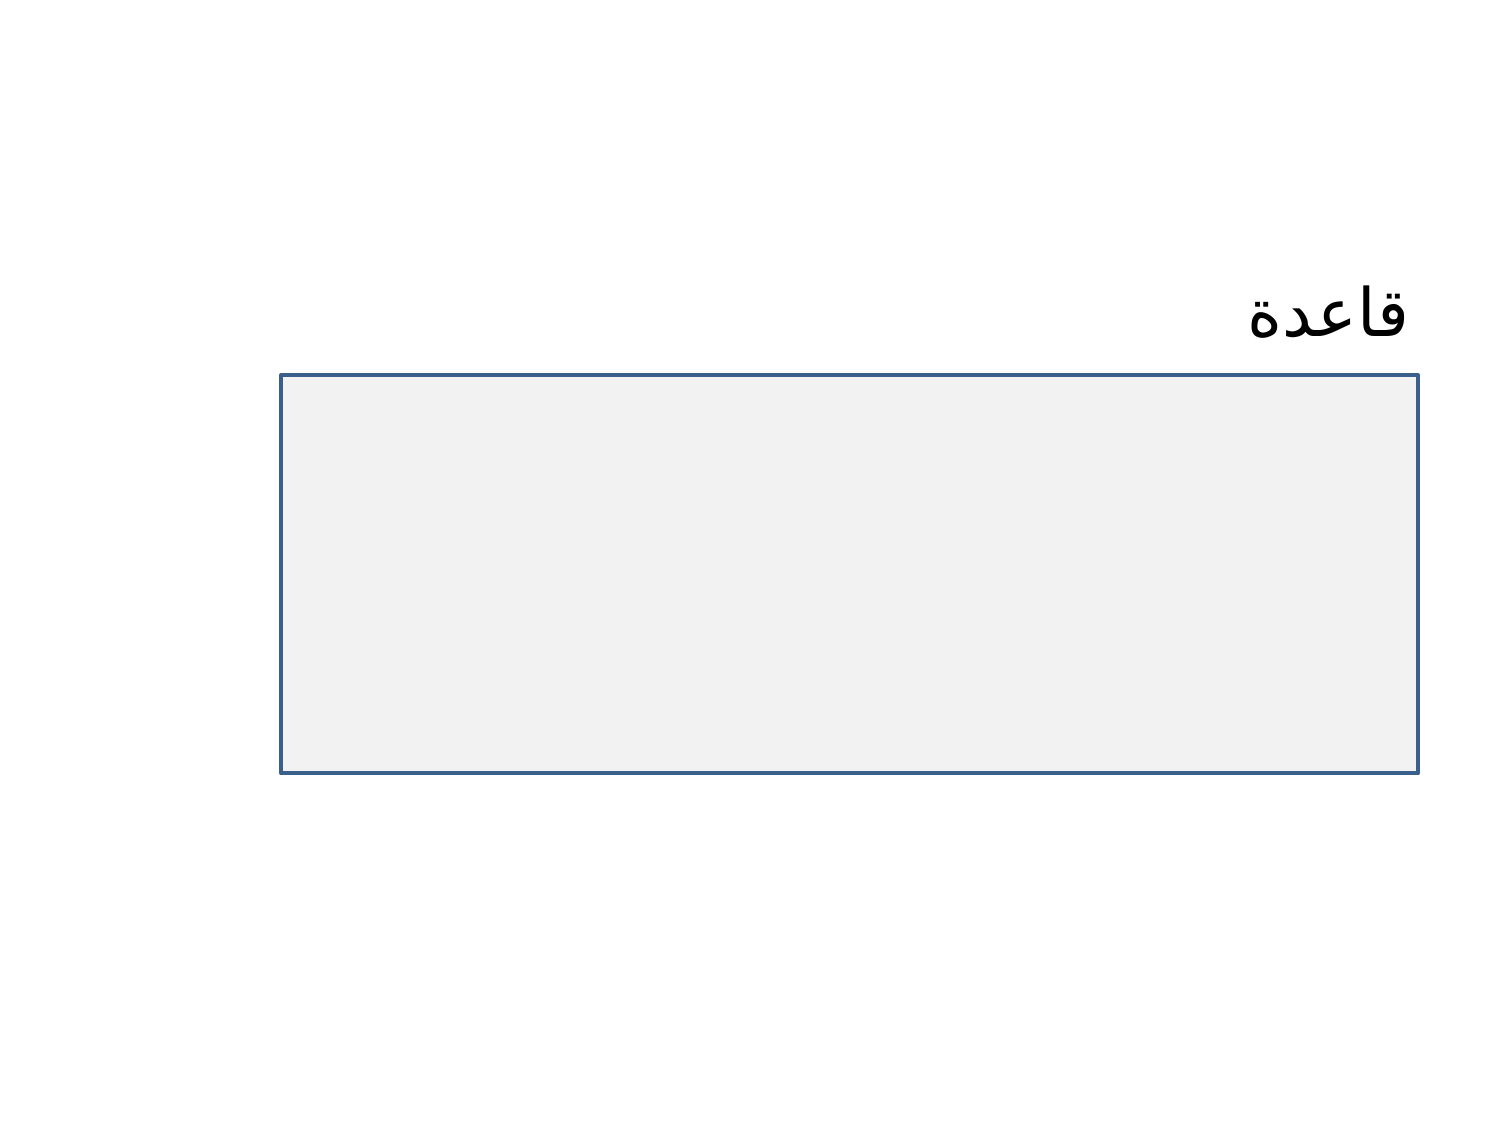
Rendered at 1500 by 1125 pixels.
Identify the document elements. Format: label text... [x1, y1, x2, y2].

text_box [279, 373, 1420, 775]
list قاعدة [75, 262, 1425, 1005]
